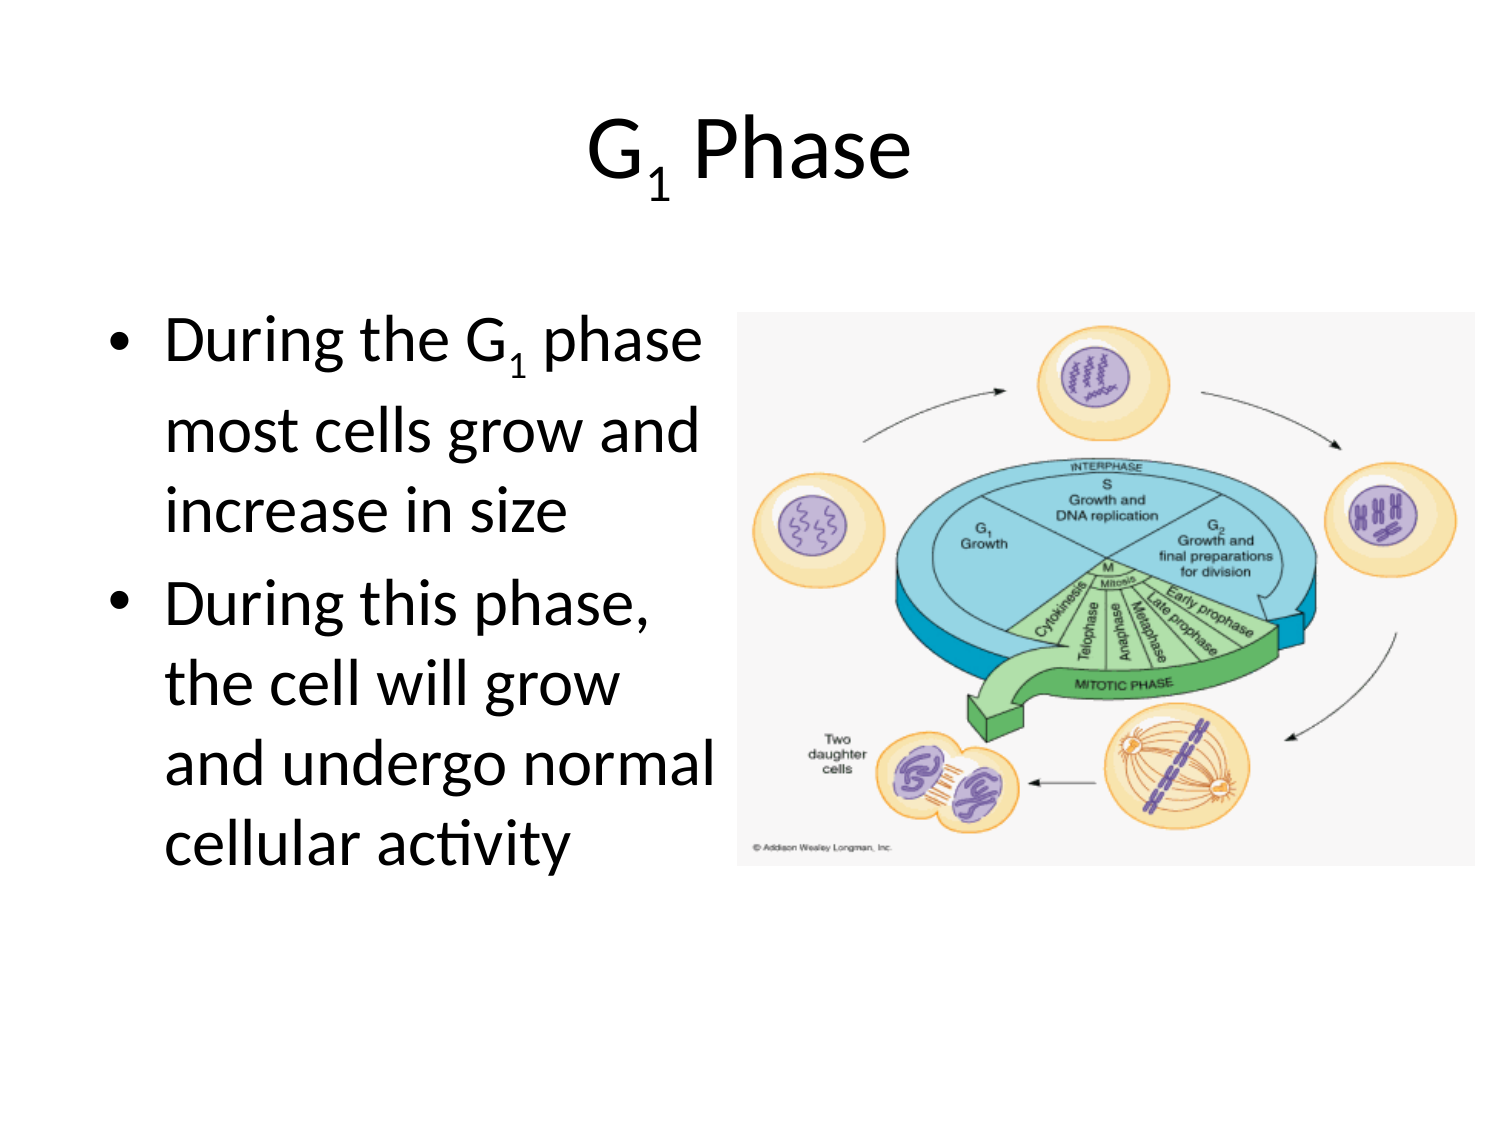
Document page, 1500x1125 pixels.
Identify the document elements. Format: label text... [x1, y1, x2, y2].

list During the G1 phase most cells grow and increase in size During this phase, the cell will grow and undergo normal cellular activity [92, 287, 737, 988]
picture [737, 312, 1476, 866]
title G1 Phase [94, 50, 1407, 250]
